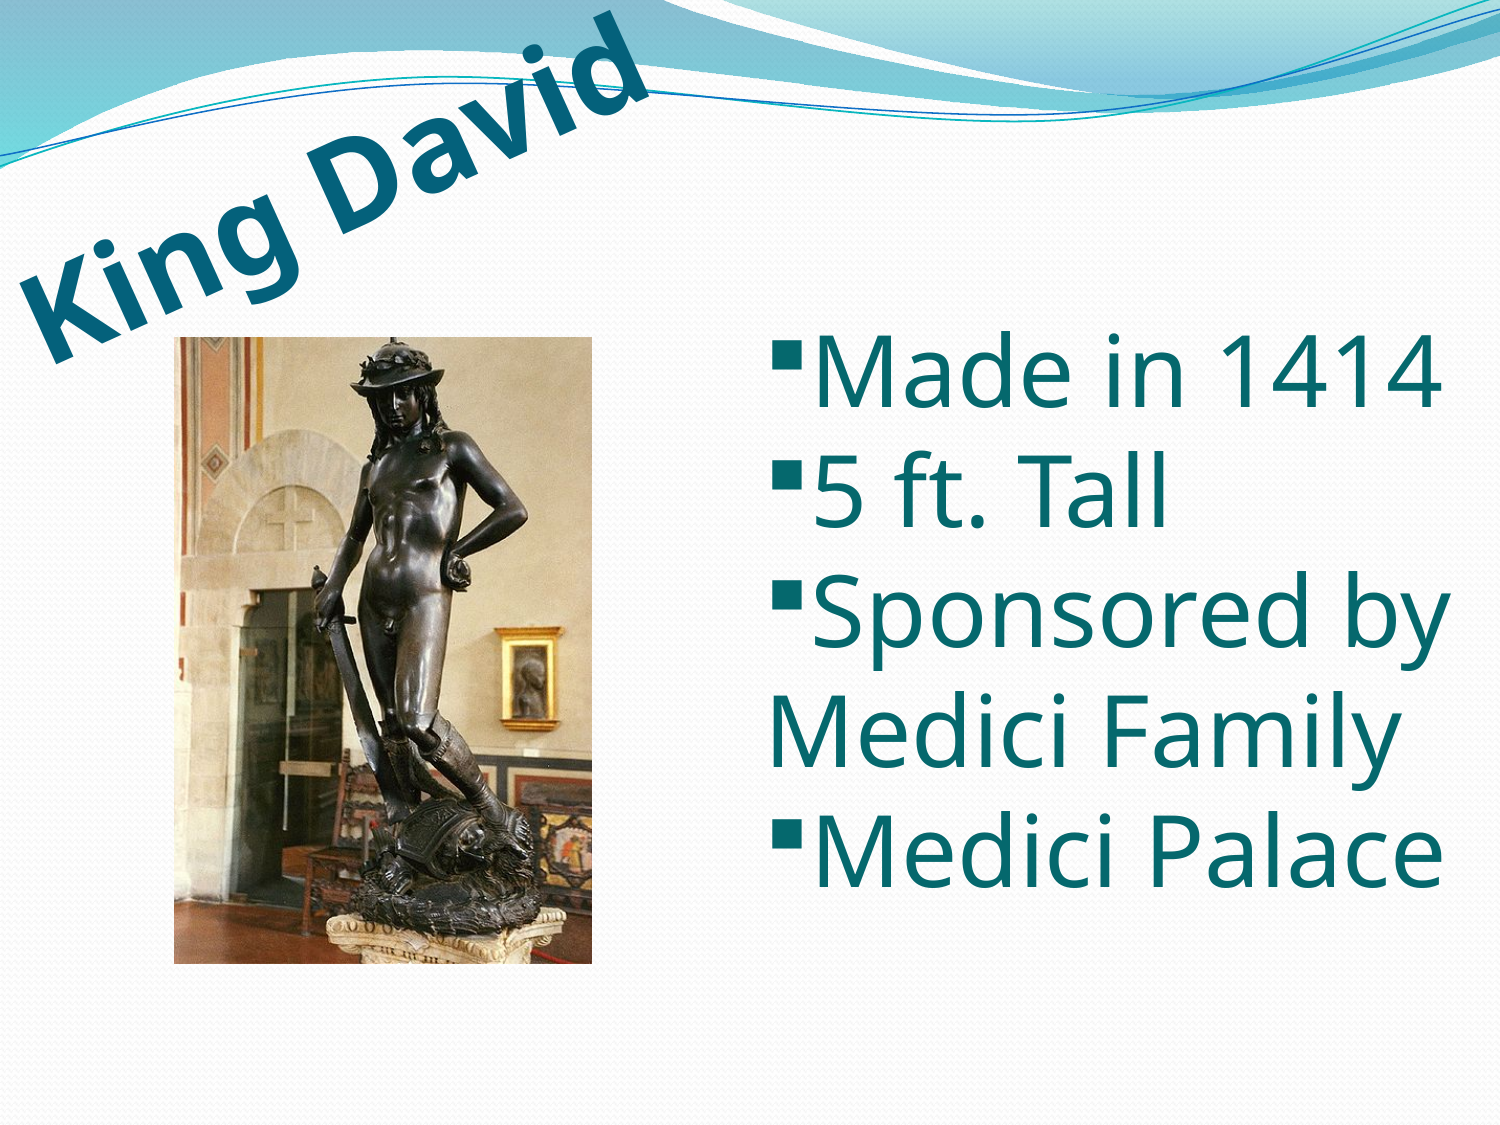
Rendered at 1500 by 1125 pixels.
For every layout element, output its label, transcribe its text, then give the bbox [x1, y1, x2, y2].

picture [174, 337, 592, 964]
title King David [0, 0, 847, 407]
text_box Made in 1414 5 ft. Tall Sponsored by Medici Family Medici Palace [749, 299, 1500, 915]
